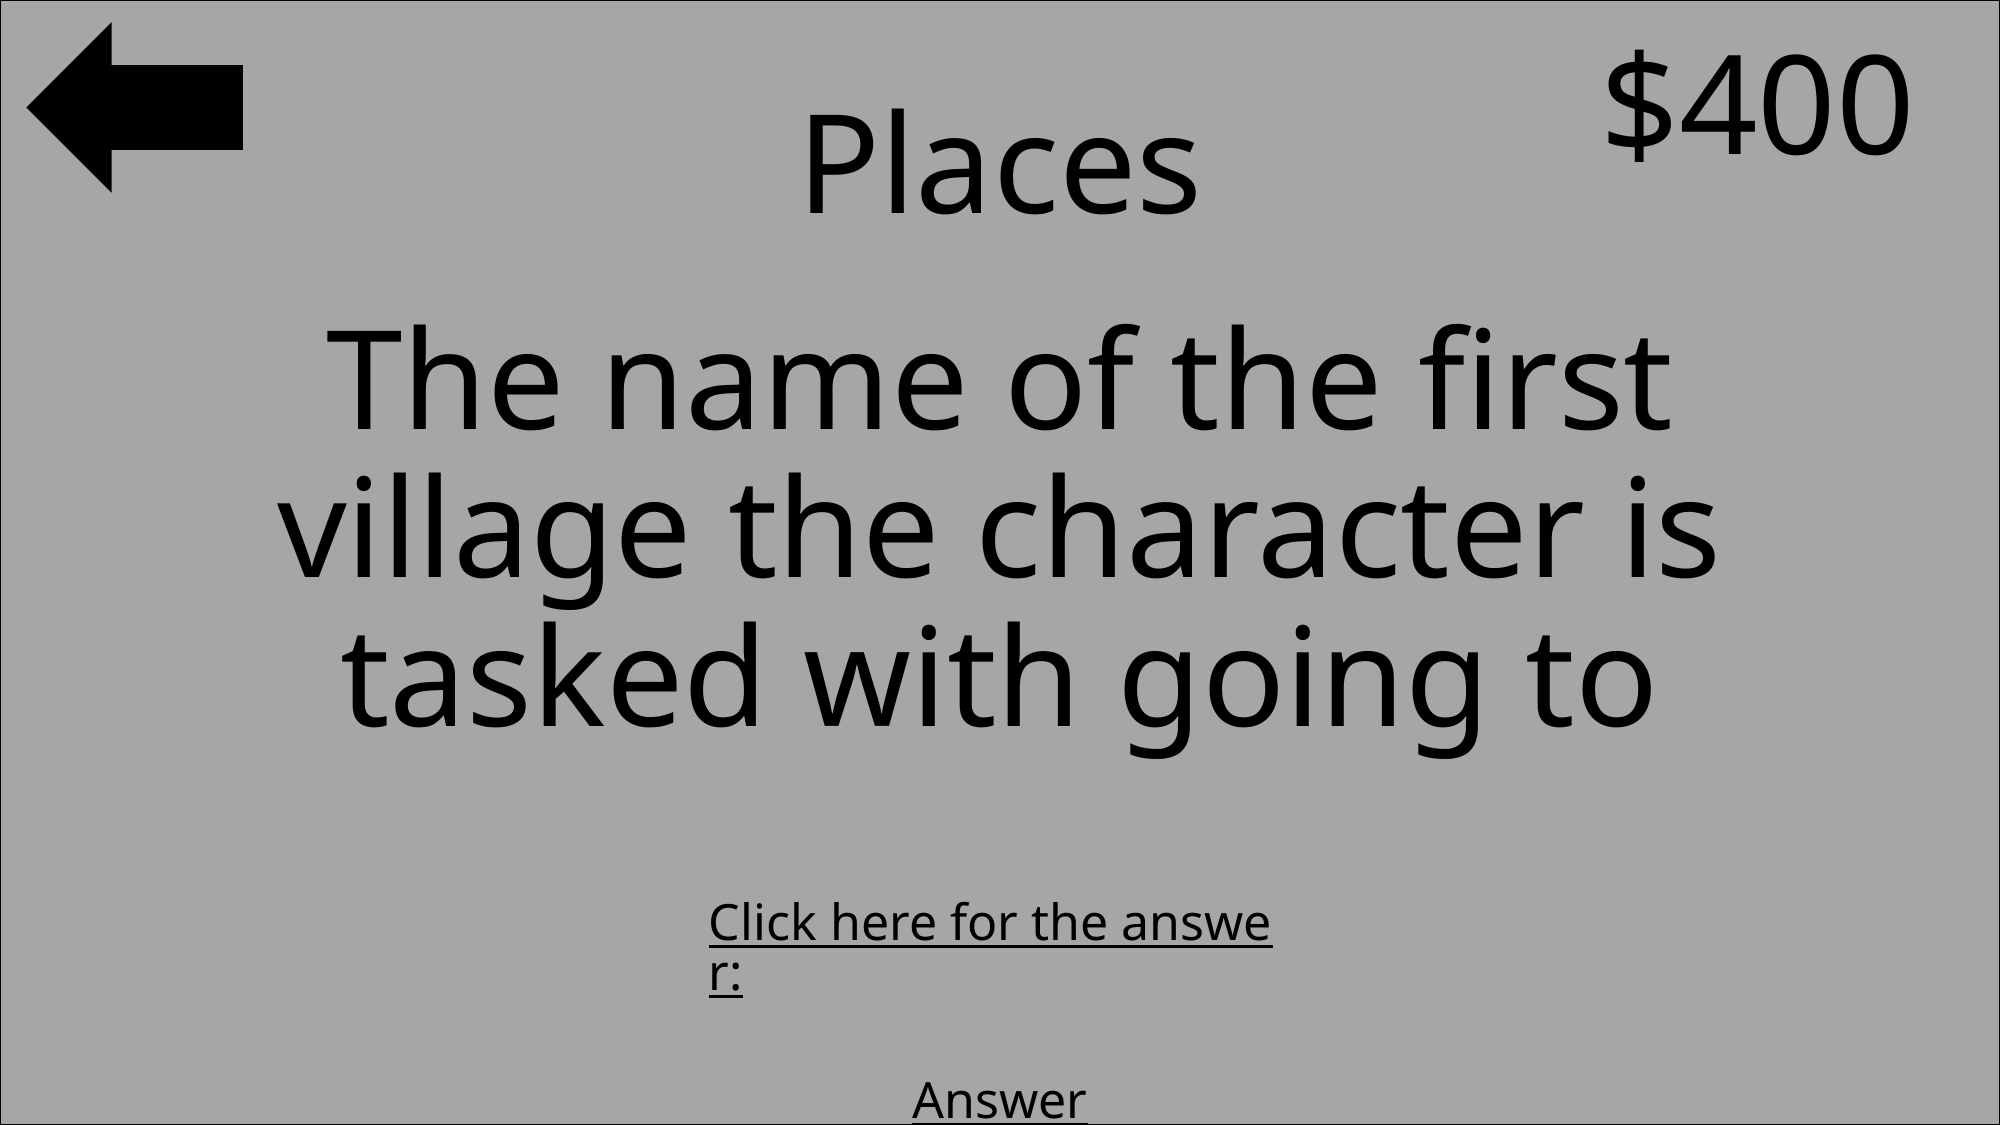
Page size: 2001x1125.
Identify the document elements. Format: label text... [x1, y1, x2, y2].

text_box The name of the first village the character is tasked with going to [158, 303, 1842, 777]
text_box [26, 22, 243, 193]
text_box Click here for the answer: Answer [694, 883, 1306, 1095]
text_box $400 [1516, 1, 2000, 219]
text_box [0, 0, 2000, 1125]
text_box Places [137, 59, 1863, 278]
